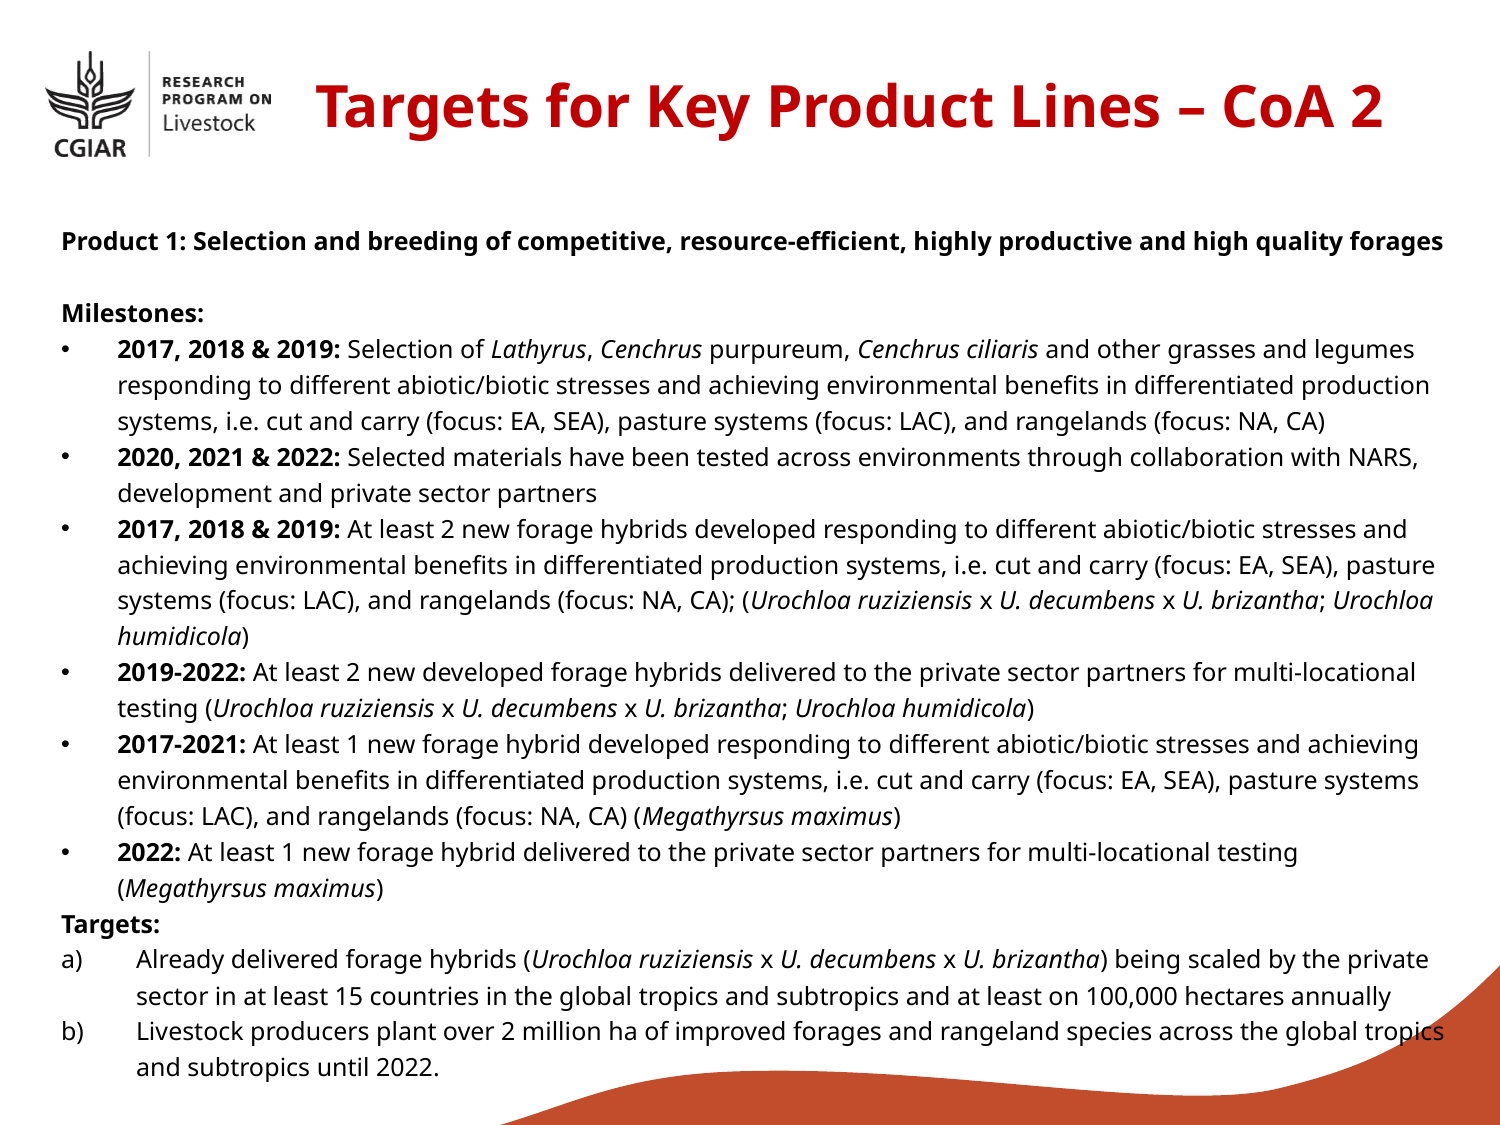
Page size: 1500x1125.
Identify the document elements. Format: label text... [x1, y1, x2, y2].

picture [45, 51, 271, 157]
list Targets for Key Product Lines – CoA 2 [300, 33, 1463, 175]
list Product 1: Selection and breeding of competitive, resource-efficient, highly productive and high quality forages Milestones: 2017, 2018 & 2019: Selection of Lathyrus, Cenchrus purpureum, Cenchrus ciliaris and other grasses and legumes responding to different abiotic/biotic stresses and achieving environmental benefits in differentiated production systems, i.e. cut and carry (focus: EA, SEA), pasture systems (focus: LAC), and rangelands (focus: NA, CA) 2020, 2021 & 2022: Selected materials have been tested across environments through collaboration with NARS, development and private sector partners 2017, 2018 & 2019: At least 2 new forage hybrids developed responding to different abiotic/biotic stresses and achieving environmental benefits in differentiated production systems, i.e. cut and carry (focus: EA, SEA), pasture systems (focus: LAC), and rangelands (focus: NA, CA); (Urochloa ruziziensis x U. decumbens x U. brizantha; Urochloa humidicola) 2019-2022: At least 2 new developed forage hybrids delivered to the private sector partners for multi-locational testing (Urochloa ruziziensis x U. decumbens x U. brizantha; Urochloa humidicola) 2017-2021: At least 1 new forage hybrid developed responding to different abiotic/biotic stresses and achieving environmental benefits in differentiated production systems, i.e. cut and carry (focus: EA, SEA), pasture systems (focus: LAC), and rangelands (focus: NA, CA) (Megathyrsus maximus) 2022: At least 1 new forage hybrid delivered to the private sector partners for multi-locational testing (Megathyrsus maximus) Targets: Already delivered forage hybrids (Urochloa ruziziensis x U. decumbens x U. brizantha) being scaled by the private sector in at least 15 countries in the global tropics and subtropics and at least on 100,000 hectares annually Livestock producers plant over 2 million ha of improved forages and rangeland species across the global tropics and subtropics until 2022. [45, 212, 1463, 1038]
